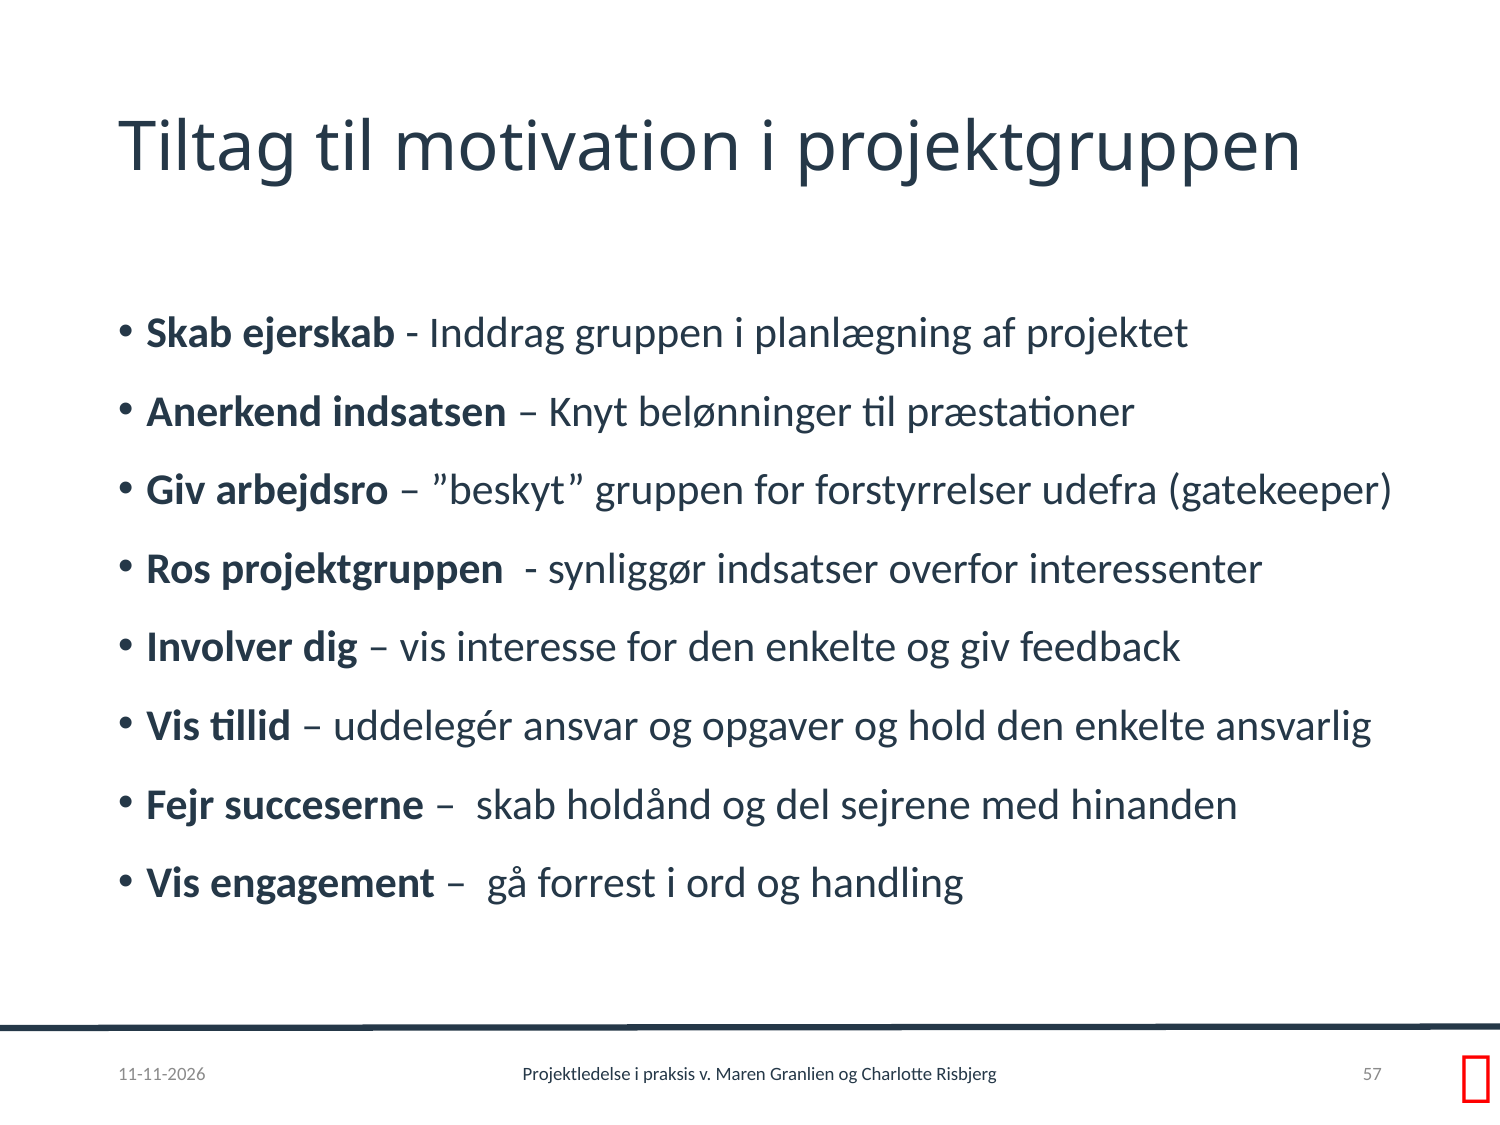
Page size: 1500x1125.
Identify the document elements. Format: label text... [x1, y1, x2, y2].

text_box  [1441, 1029, 1500, 1124]
title Tiltag til motivation i projektgruppen [103, 39, 1397, 257]
slide_number 57 [1281, 1042, 1397, 1103]
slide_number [103, 1042, 252, 1103]
list Skab ejerskab - Inddrag gruppen i planlægning af projektet Anerkend indsatsen – Knyt belønninger til præstationer Giv arbejdsro – ”beskyt” gruppen for forstyrrelser udefra (gatekeeper) Ros projektgruppen - synliggør indsatser overfor interessenter Involver dig – vis interesse for den enkelte og giv feedback Vis tillid – uddelegér ansvar og opgaver og hold den enkelte ansvarlig Fejr succeserne – skab holdånd og del sejrene med hinanden Vis engagement – gå forrest i ord og handling [103, 285, 1440, 1015]
footer Projektledelse i praksis v. Maren Granlien og Charlotte Risbjerg [265, 1042, 1254, 1103]
